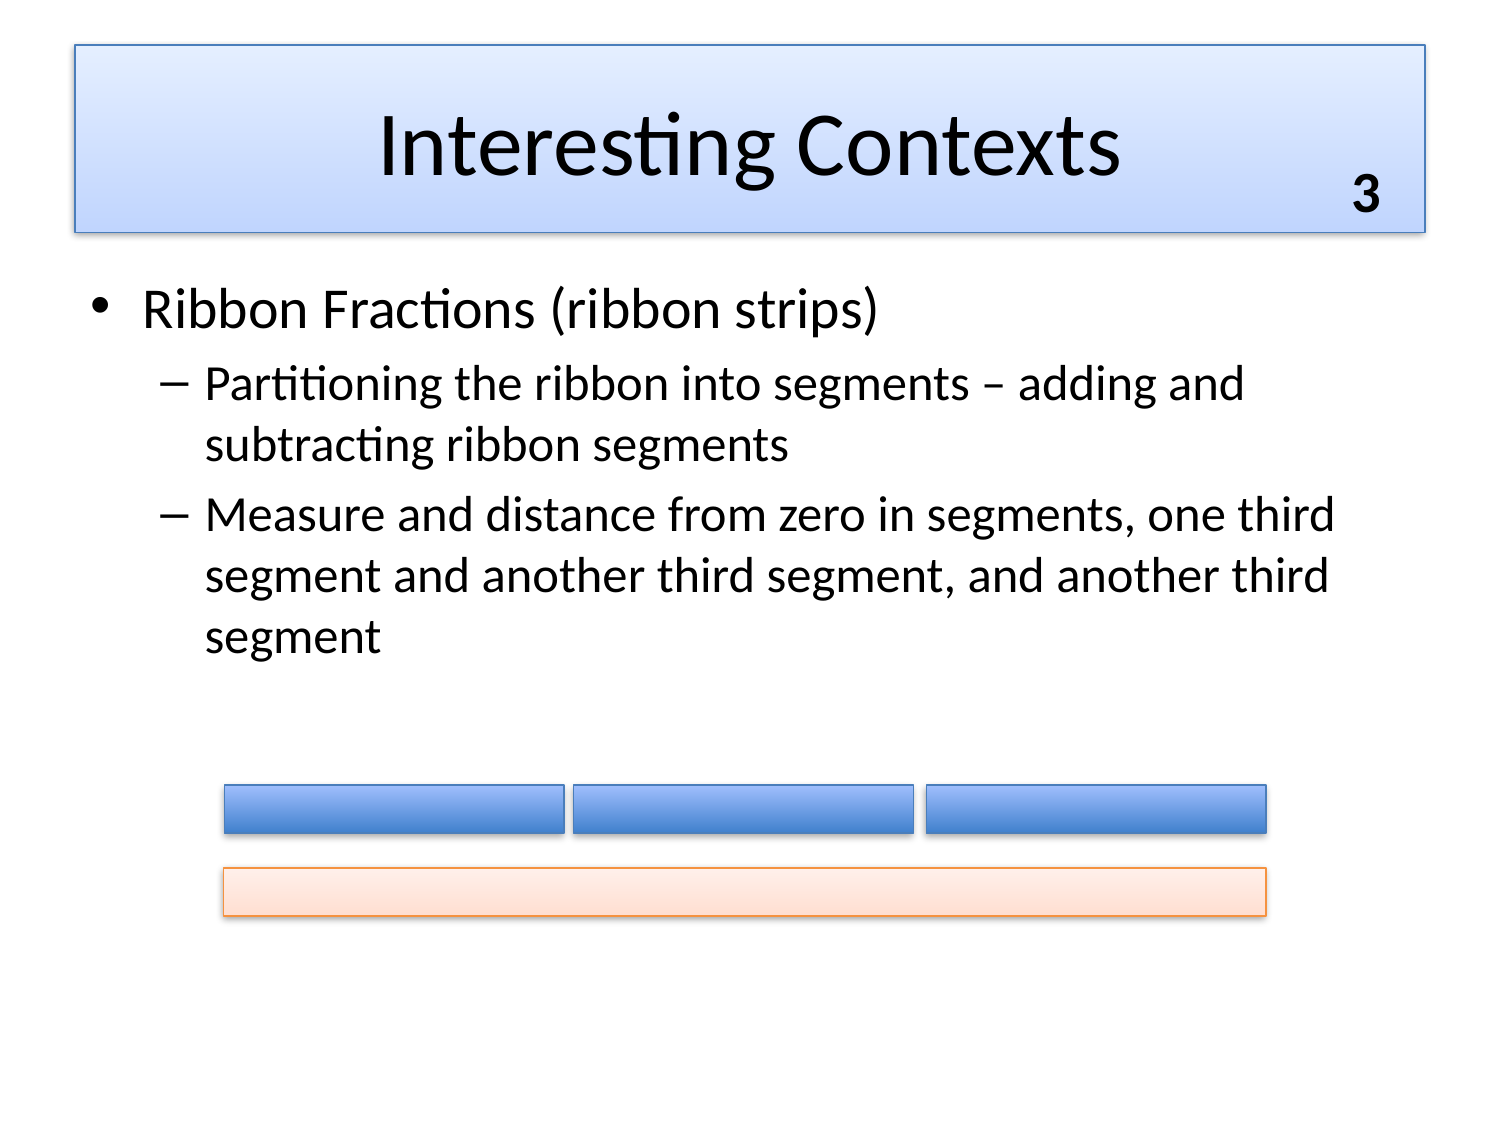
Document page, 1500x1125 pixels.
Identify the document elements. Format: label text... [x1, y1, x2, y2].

text_box [223, 867, 1267, 917]
text_box [926, 784, 1267, 834]
list Ribbon Fractions (ribbon strips) Partitioning the ribbon into segments – adding and subtracting ribbon segments Measure and distance from zero in segments, one third segment and another third segment, and another third segment [75, 262, 1425, 757]
text_box [573, 784, 914, 834]
title Interesting Contexts [74, 44, 1426, 233]
text_box [224, 784, 565, 834]
text_box 3 [1336, 146, 1461, 232]
